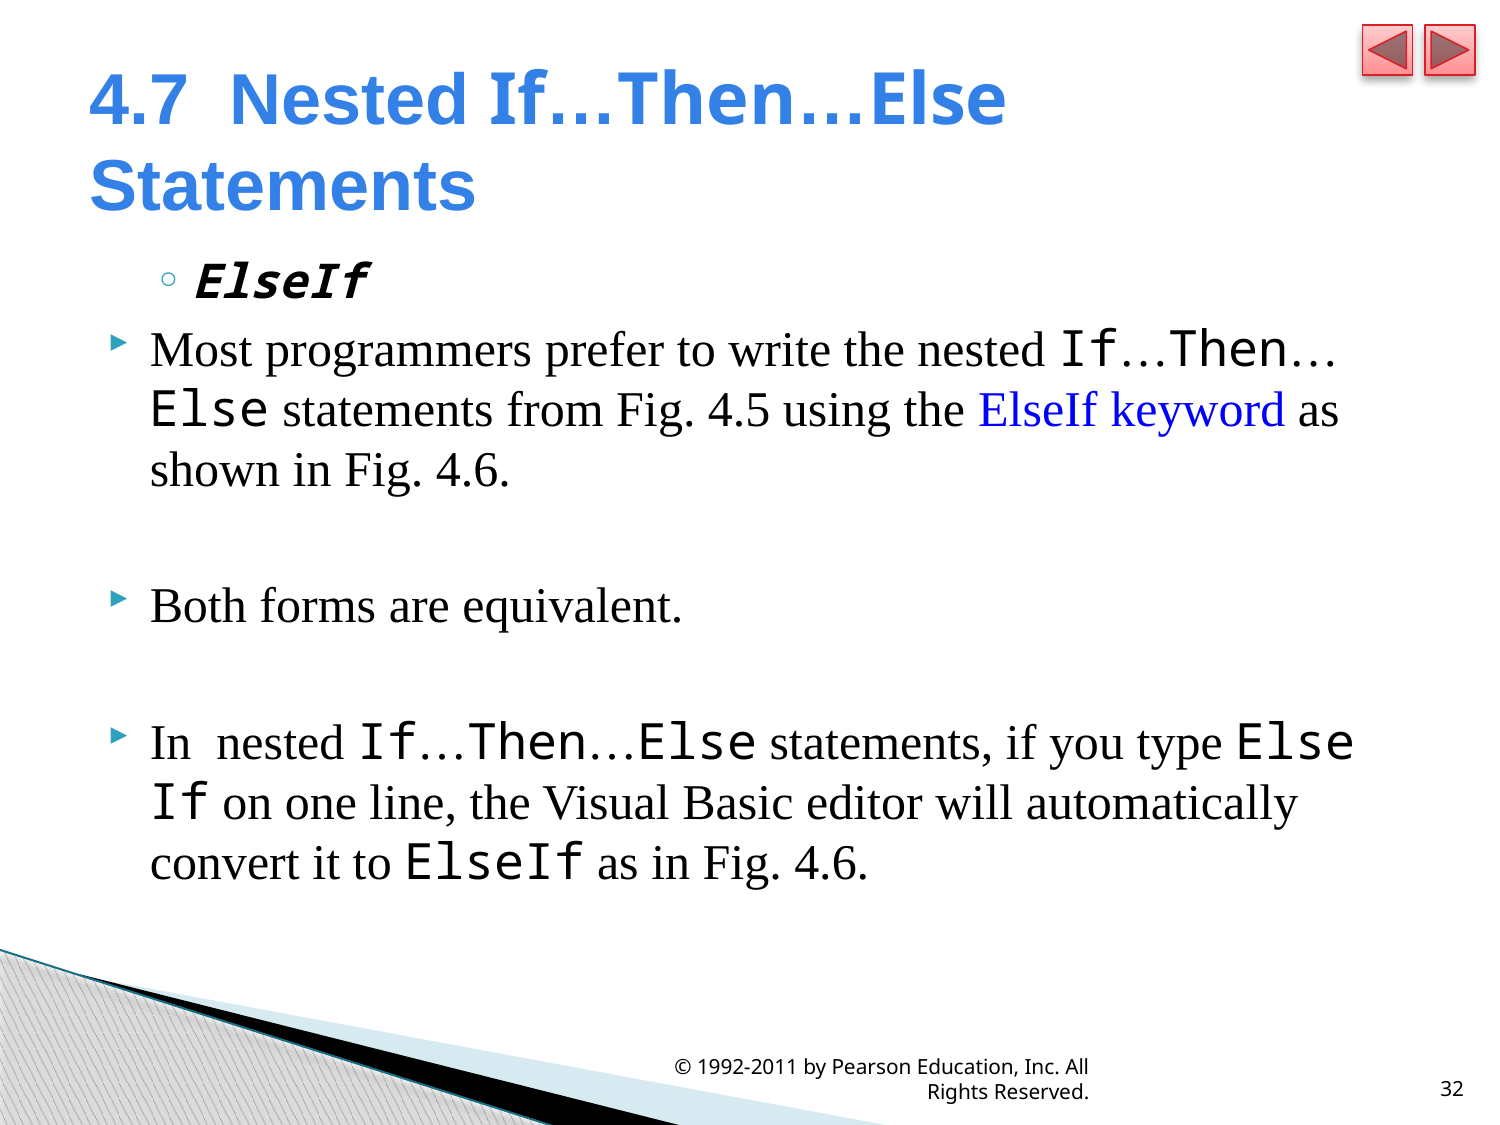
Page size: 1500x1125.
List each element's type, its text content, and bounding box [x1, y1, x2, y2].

footer © 1992-2011 by Pearson Education, Inc. All Rights Reserved. [650, 1051, 1105, 1112]
title 4.7 Nested If…Then…Else Statements [75, 45, 1425, 233]
list ElseIf Most programmers prefer to write the nested If…Then…Else statements from Fig. 4.5 using the ElseIf keyword as shown in Fig. 4.6. Both forms are equivalent. In nested If…Then…Else statements, if you type Else If on one line, the Visual Basic editor will automatically convert it to ElseIf as in Fig. 4.6. [74, 242, 1426, 986]
slide_number 32 [1418, 1051, 1479, 1112]
